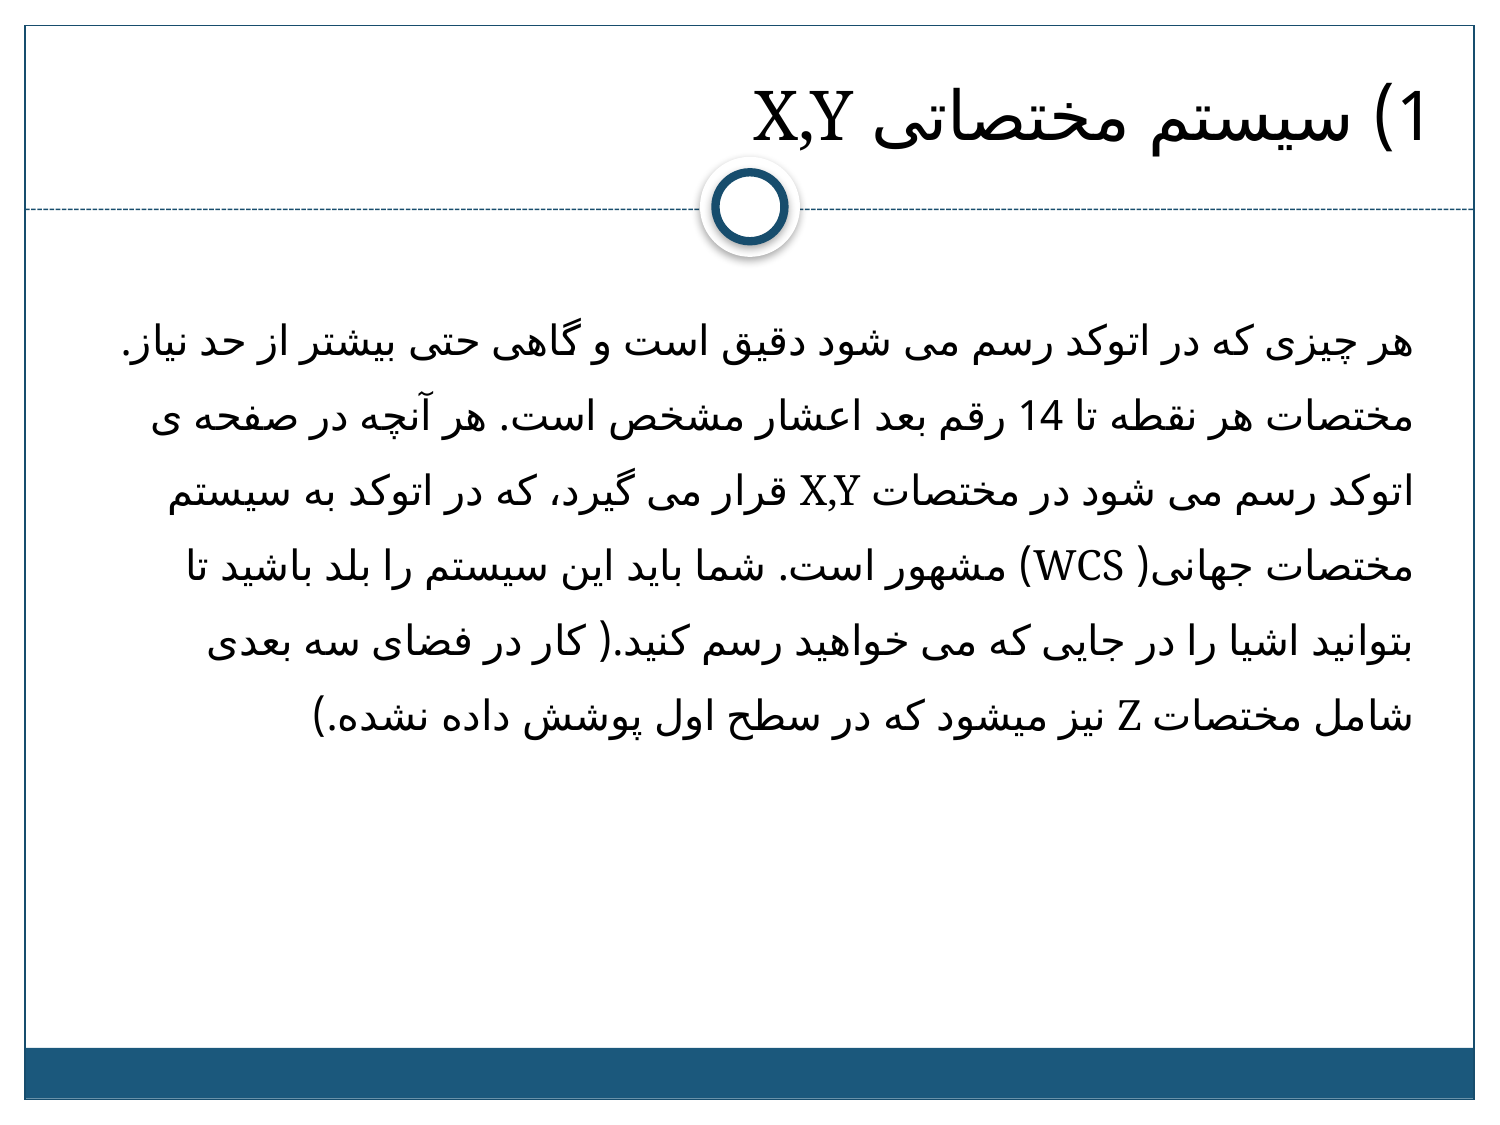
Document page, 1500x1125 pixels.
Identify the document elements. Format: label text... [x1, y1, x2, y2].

text_box هر چیزی که در اتوکد رسم می شود دقیق است و گاهی حتی بیشتر از حد نیاز. مختصات هر نقطه تا 14 رقم بعد اعشار مشخص است. هر آنچه در صفحه ی اتوکد رسم می شود در مختصات X,Y قرار می گیرد، که در اتوکد به سیستم مختصات جهانی( WCS) مشهور است. شما باید این سیستم را بلد باشید تا بتوانید اشیا را در جایی که می خواهید رسم کنید.( کار در فضای سه بعدی شامل مختصات Z نیز میشود که در سطح اول پوشش داده نشده.) [105, 281, 1430, 746]
title 1) سیستم مختصاتی X,Y [49, 37, 1450, 162]
